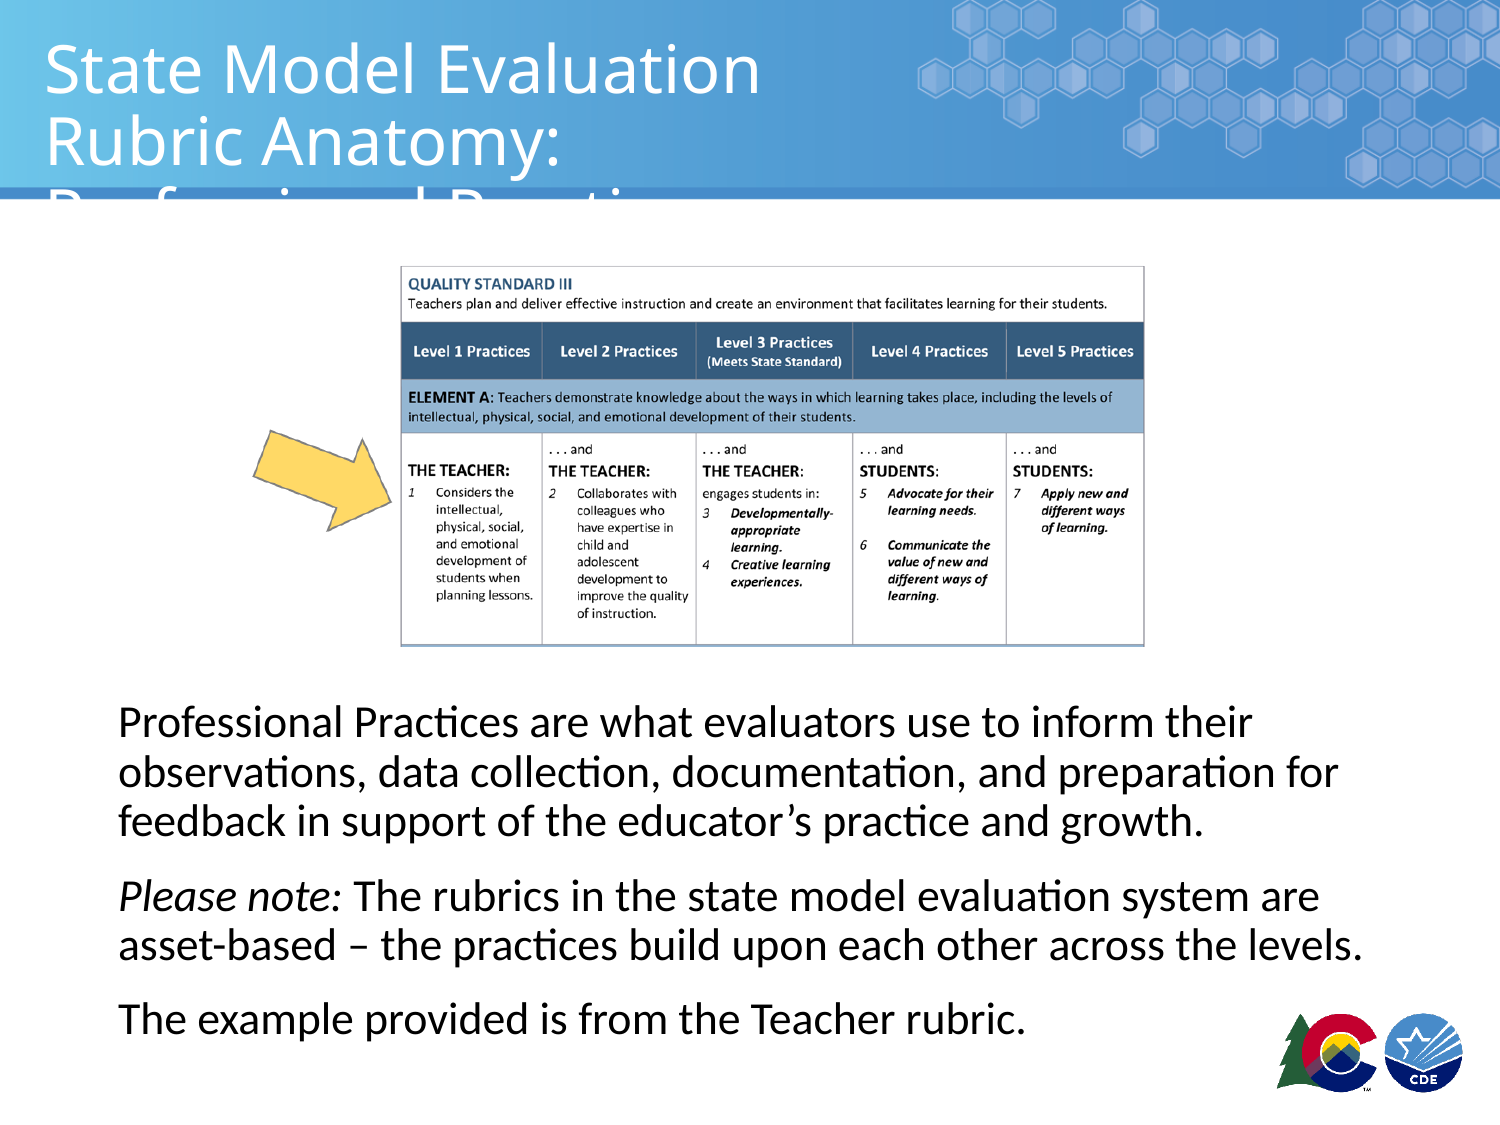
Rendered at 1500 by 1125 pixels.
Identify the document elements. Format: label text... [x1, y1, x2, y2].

picture [1275, 1012, 1463, 1093]
picture [0, 0, 1500, 200]
title State Model Evaluation Rubric Anatomy: Professional Practices [29, 21, 954, 177]
picture [251, 260, 1154, 647]
list Professional Practices are what evaluators use to inform their observations, data collection, documentation, and preparation for feedback in support of the educator’s practice and growth. Please note: The rubrics in the state model evaluation system are asset-based – the practices build upon each other across the levels. The example provided is from the Teacher rubric. [103, 683, 1397, 1070]
